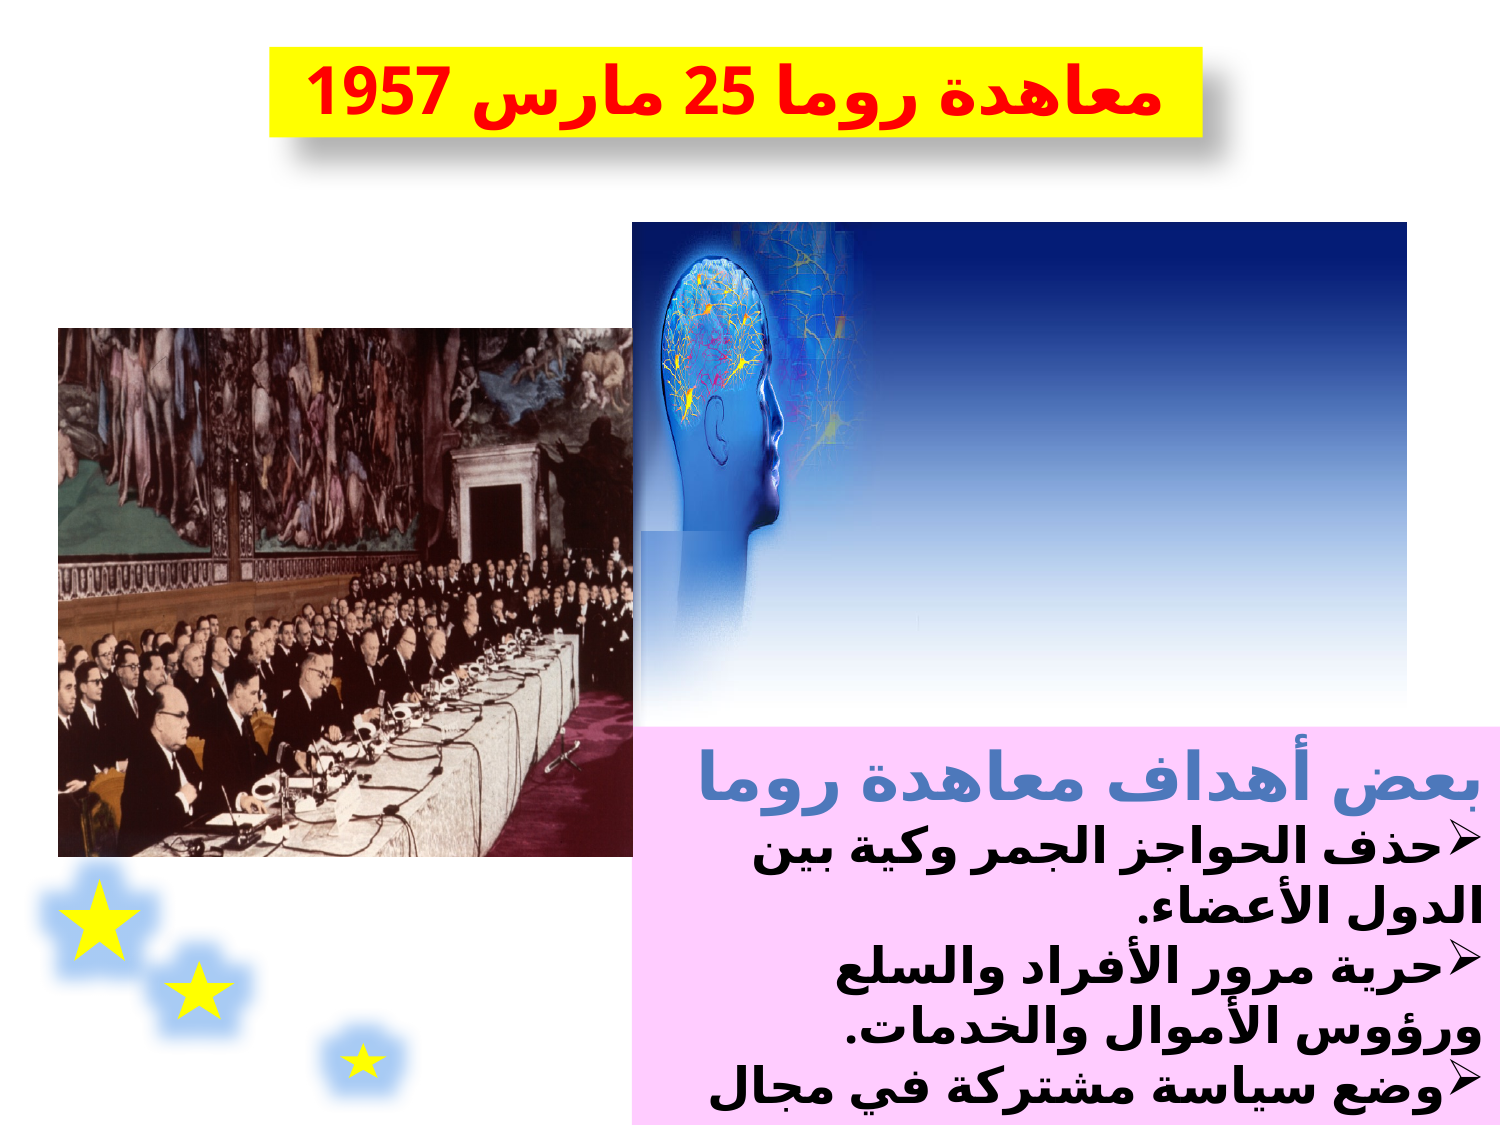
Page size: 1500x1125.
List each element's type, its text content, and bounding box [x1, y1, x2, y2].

picture [58, 222, 1407, 891]
text_box بعض أهداف معاهدة روما حذف الحواجز الجمر وكية بين الدول الأعضاء. حرية مرور الأفراد والسلع ورؤوس الأموال والخدمات. وضع سياسة مشتركة في مجال الفلاحة والنقل. [631, 726, 1500, 1125]
text_box معاهدة روما 25 مارس 1957 [269, 46, 1203, 138]
text_box [164, 960, 235, 1020]
text_box [339, 1042, 387, 1079]
text_box [58, 878, 141, 961]
